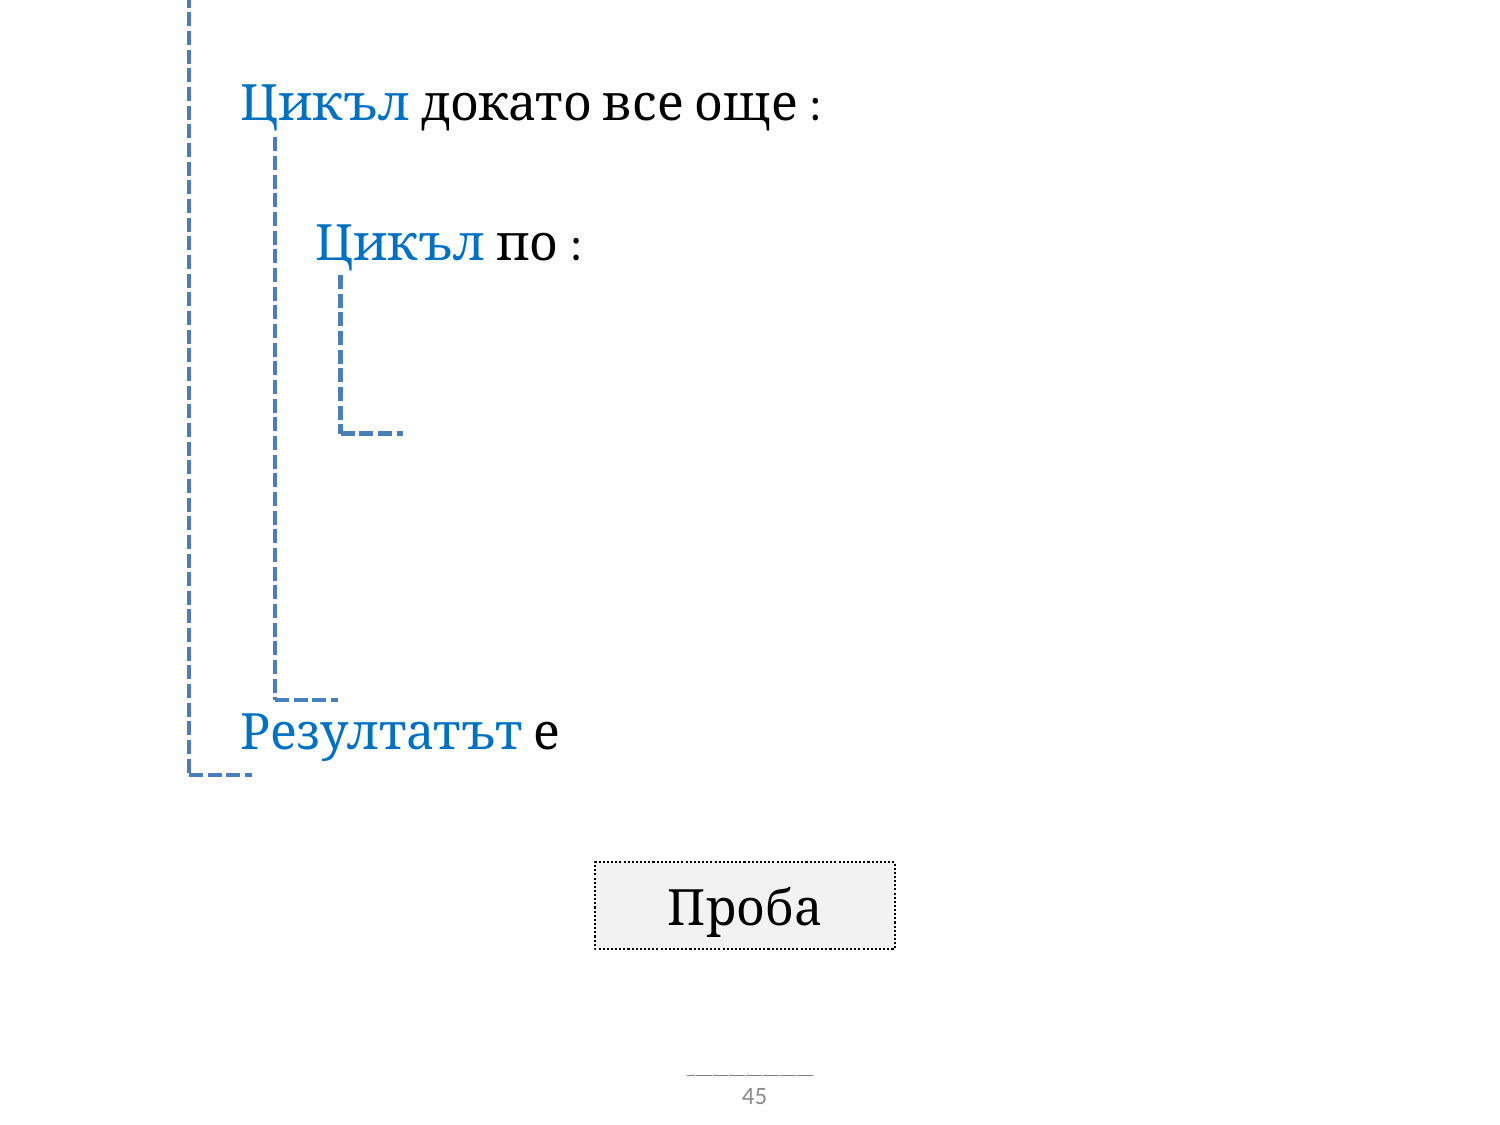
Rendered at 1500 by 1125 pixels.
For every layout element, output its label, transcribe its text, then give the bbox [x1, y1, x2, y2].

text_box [340, 274, 404, 434]
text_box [188, 0, 252, 776]
text_box Проба [593, 860, 897, 951]
slide_number 45 [579, 1065, 930, 1125]
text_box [274, 137, 338, 701]
